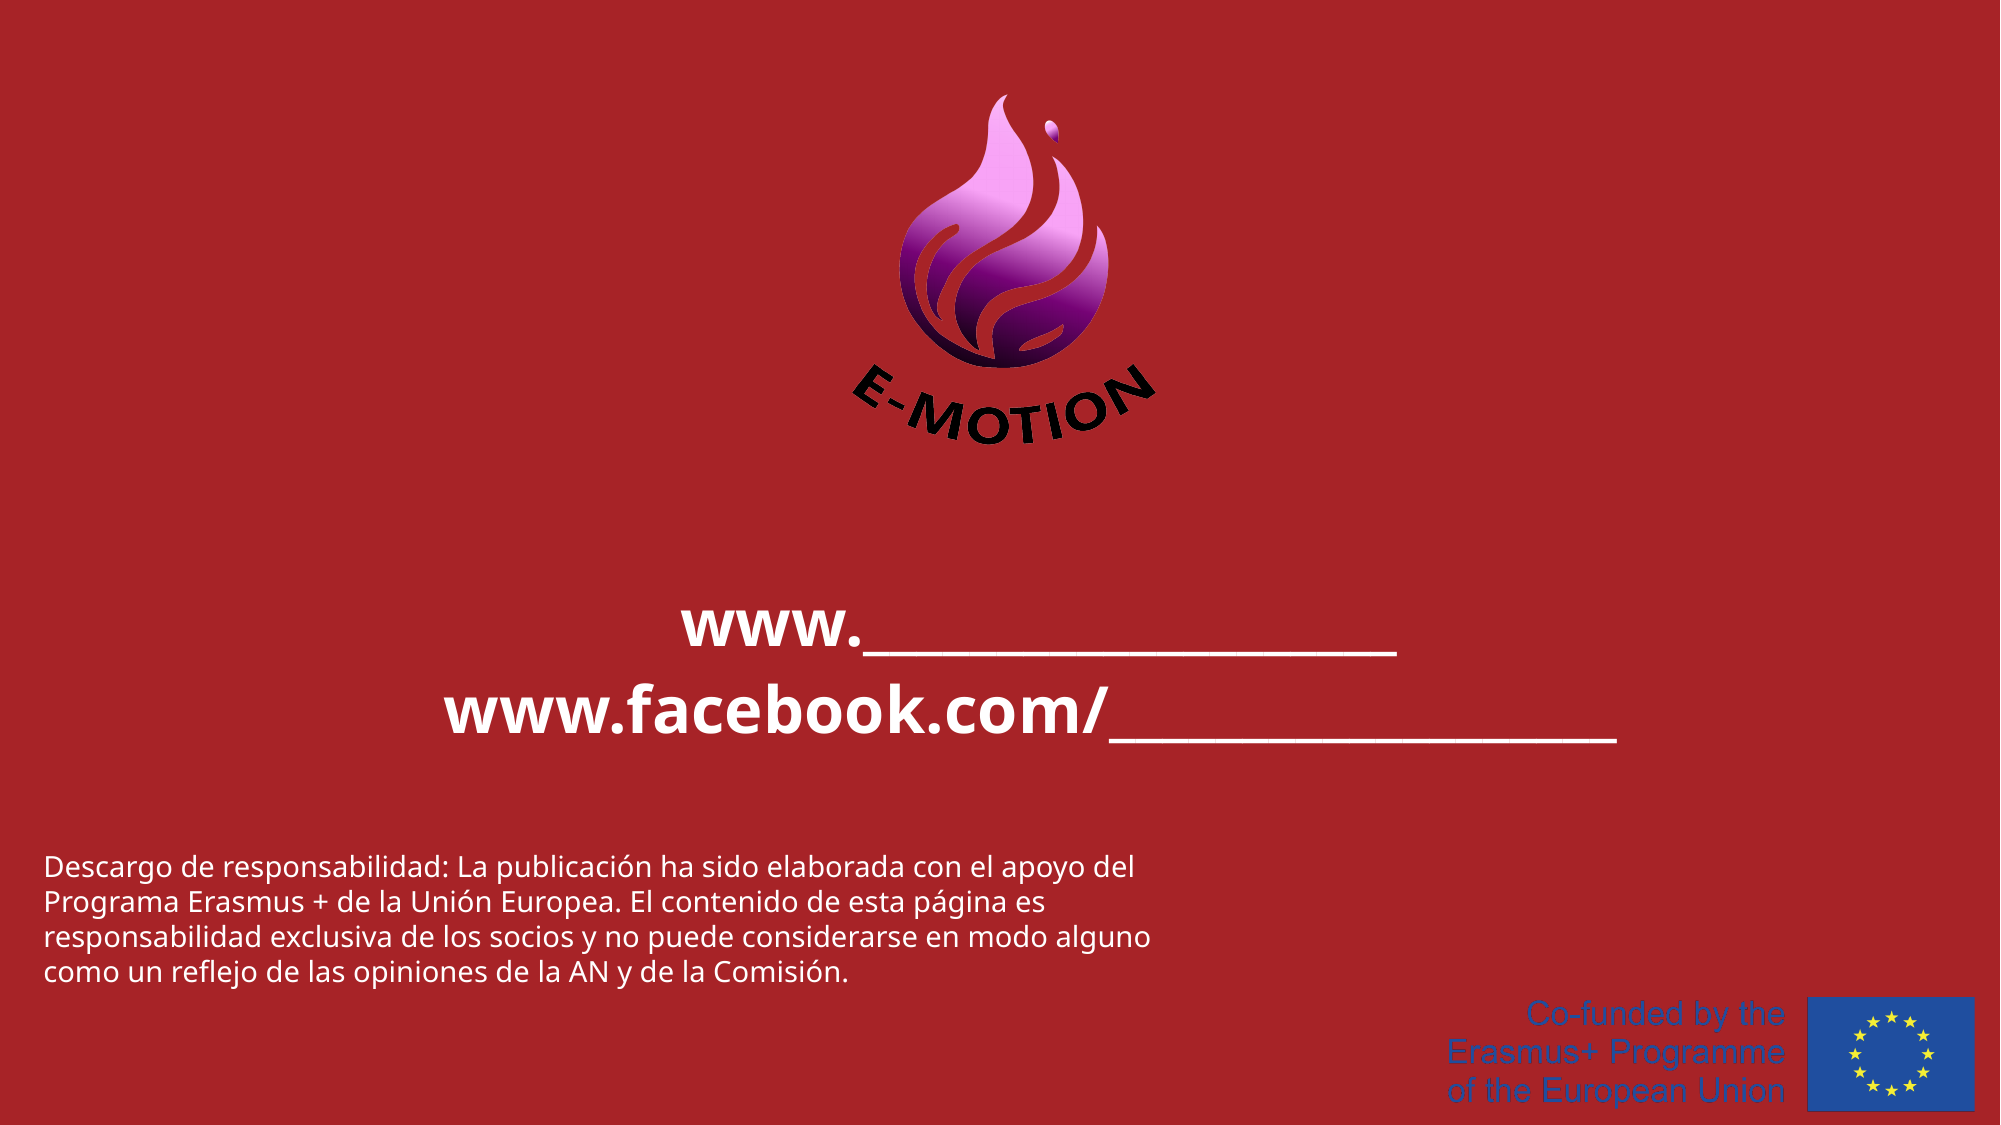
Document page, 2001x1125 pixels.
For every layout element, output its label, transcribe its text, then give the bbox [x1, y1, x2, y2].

text_box Descargo de responsabilidad: La publicación ha sido elaborada con el apoyo del Programa Erasmus + de la Unión Europea. El contenido de esta página es responsabilidad exclusiva de los socios y no puede considerarse en modo alguno como un reflejo de las opiniones de la AN y de la Comisión. [28, 840, 1202, 996]
text_box www.____________________ www.facebook.com/___________________ [320, 529, 1759, 756]
picture [724, 12, 1276, 563]
